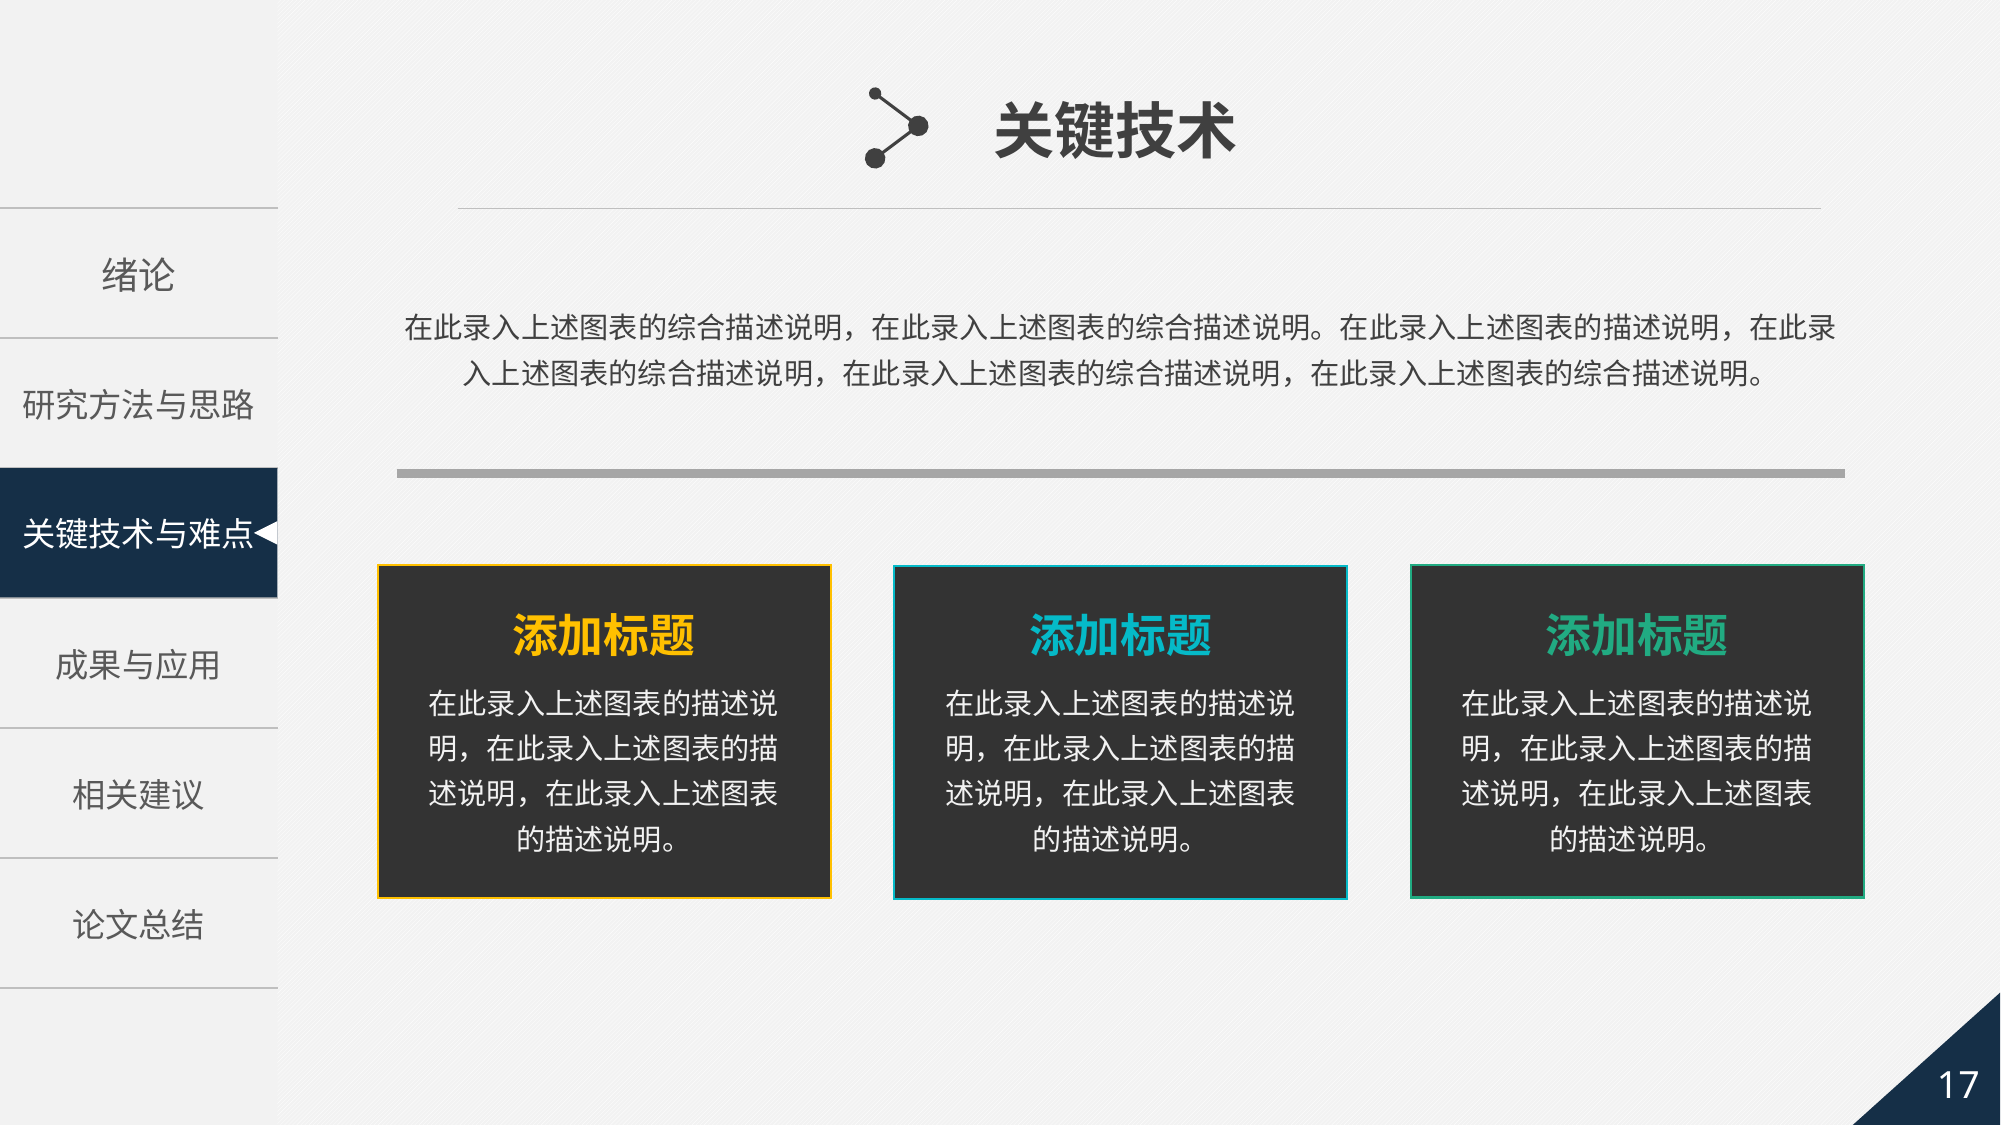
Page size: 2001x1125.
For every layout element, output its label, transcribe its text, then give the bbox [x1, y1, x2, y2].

text_box 在此录入上述图表的描述说明，在此录入上述图表的描述说明，在此录入上述图表的描述说明。 [404, 667, 804, 864]
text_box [875, 93, 919, 159]
text_box [1410, 564, 1865, 899]
text_box 添加标题 [1530, 598, 1744, 667]
text_box 添加标题 [1014, 598, 1228, 667]
text_box 在此录入上述图表的综合描述说明，在此录入上述图表的综合描述说明。在此录入上述图表的描述说明，在此录入上述图表的综合描述说明，在此录入上述图表的综合描述说明，在此录入上述图表的综合描述说明。 [377, 291, 1864, 398]
text_box 添加标题 [497, 598, 711, 667]
text_box [377, 564, 832, 899]
text_box 在此录入上述图表的描述说明，在此录入上述图表的描述说明，在此录入上述图表的描述说明。 [1437, 667, 1837, 864]
text_box 在此录入上述图表的描述说明，在此录入上述图表的描述说明，在此录入上述图表的描述说明。 [921, 667, 1321, 864]
text_box 关键技术 [979, 84, 1254, 173]
text_box [893, 565, 1348, 900]
